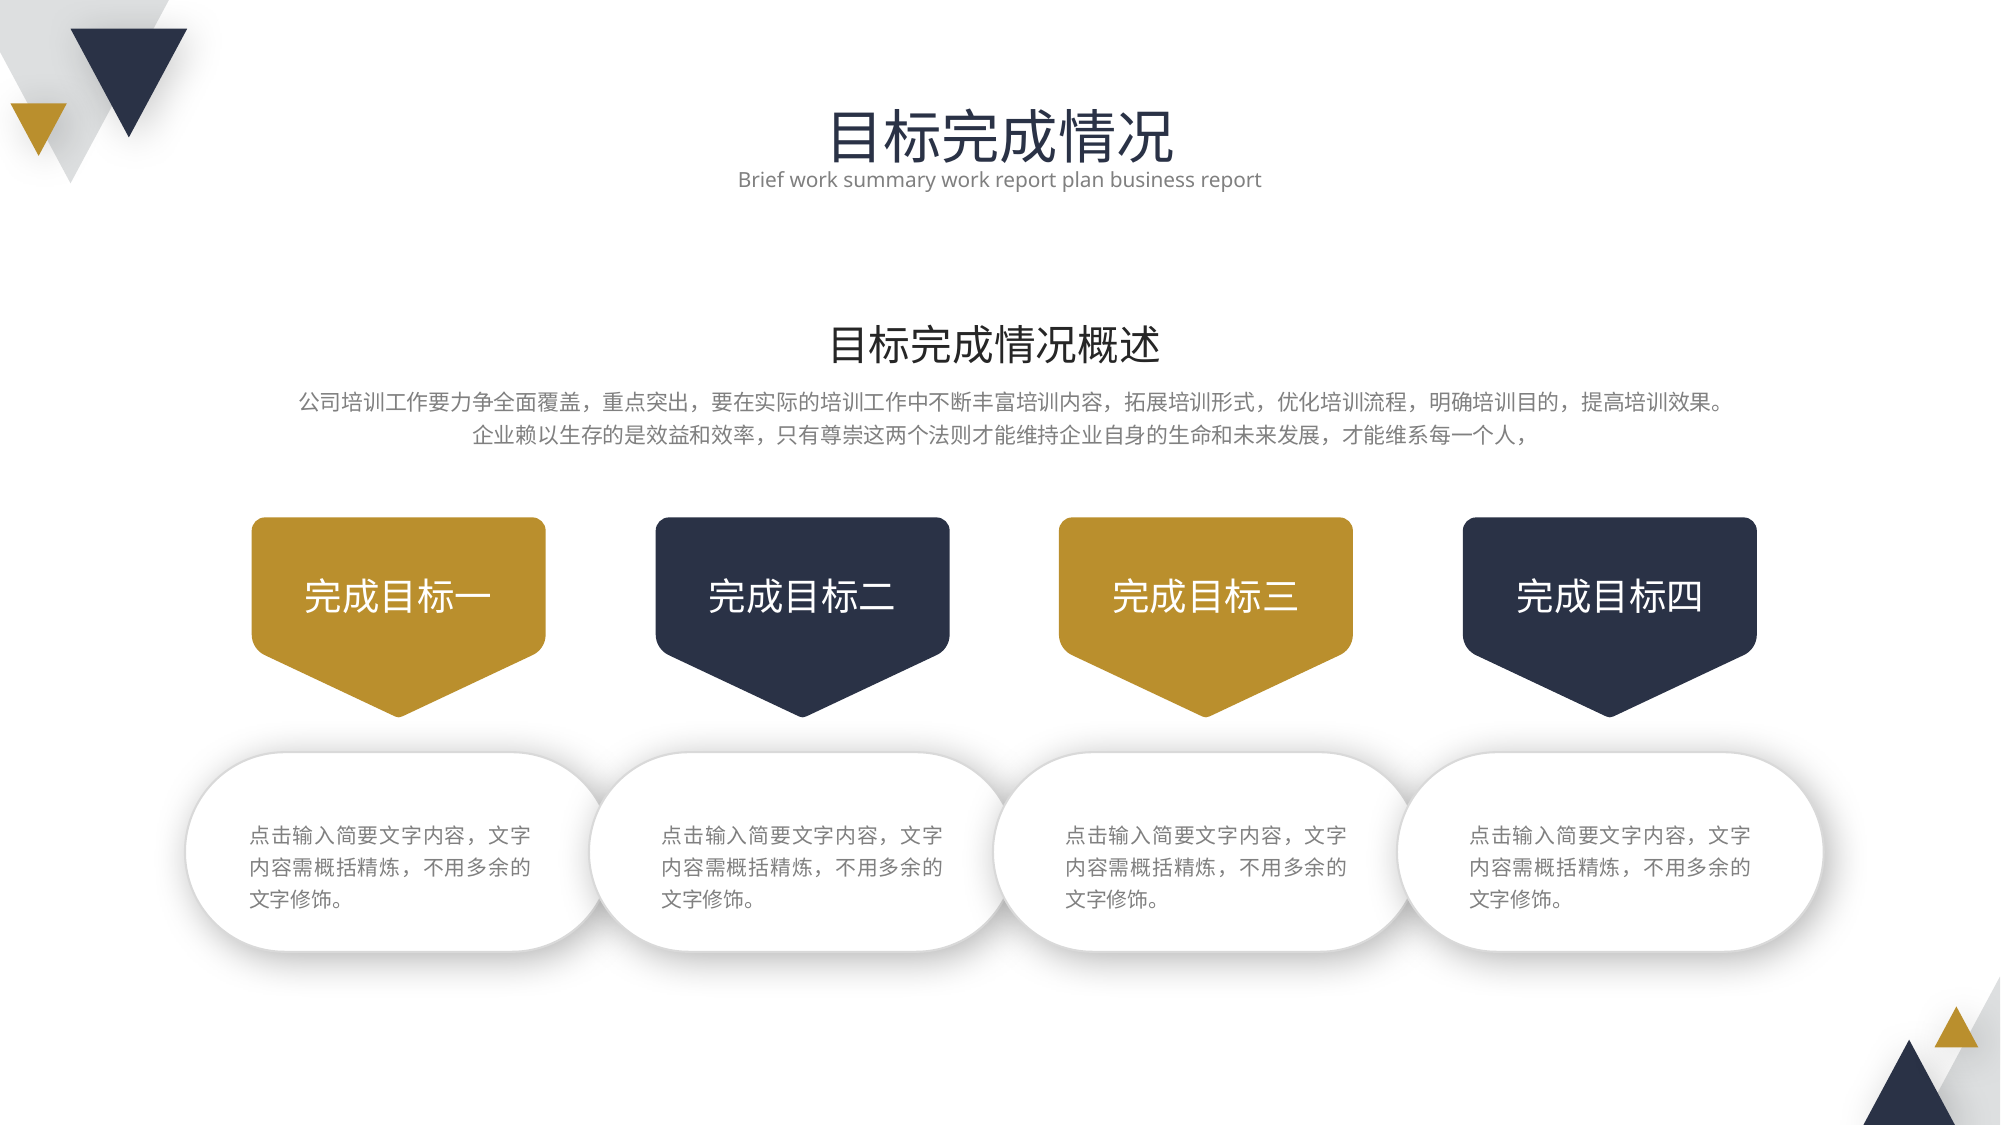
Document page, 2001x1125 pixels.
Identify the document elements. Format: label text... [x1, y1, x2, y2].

text_box 公司培训工作要力争全面覆盖，重点突出，要在实际的培训工作中不断丰富培训内容，拓展培训形式，优化培训流程，明确培训目的，提高培训效果。企业赖以生存的是效益和效率，只有尊崇这两个法则才能维持企业自身的生命和未来发展，才能维系每一个人， [291, 380, 1720, 449]
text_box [609, 79, 1391, 198]
text_box 目标完成情况概述 [574, 304, 1414, 369]
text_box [1058, 517, 1353, 718]
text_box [655, 517, 950, 718]
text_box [588, 752, 992, 952]
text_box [992, 752, 1396, 952]
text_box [251, 517, 546, 718]
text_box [1462, 517, 1757, 718]
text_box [1396, 752, 1824, 952]
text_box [184, 752, 588, 952]
